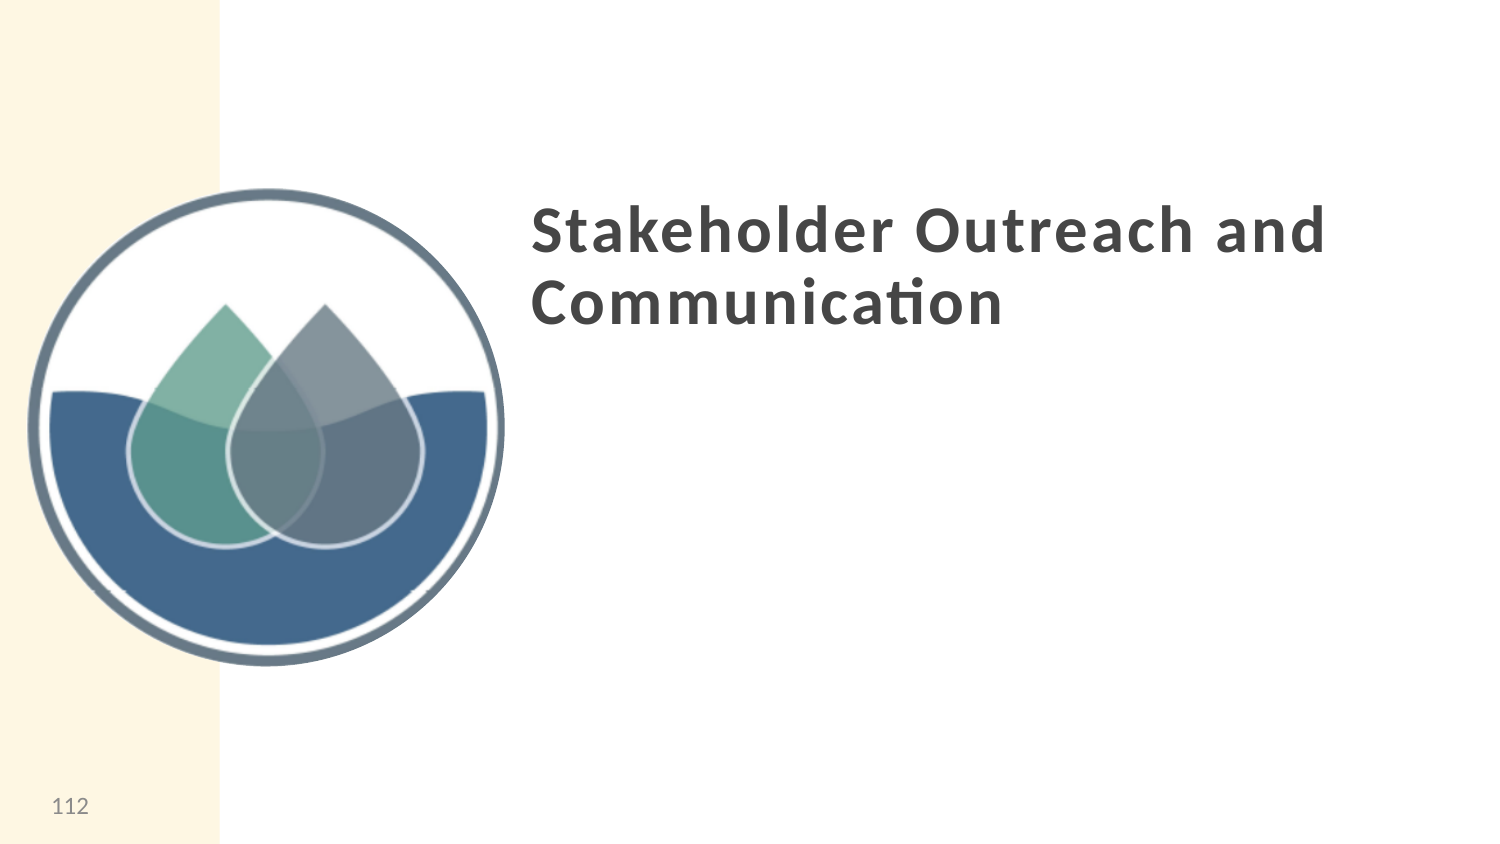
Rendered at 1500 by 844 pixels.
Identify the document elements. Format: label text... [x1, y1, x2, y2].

list Stakeholder Outreach and Communication [516, 187, 1385, 329]
slide_number 112 [16, 782, 124, 828]
